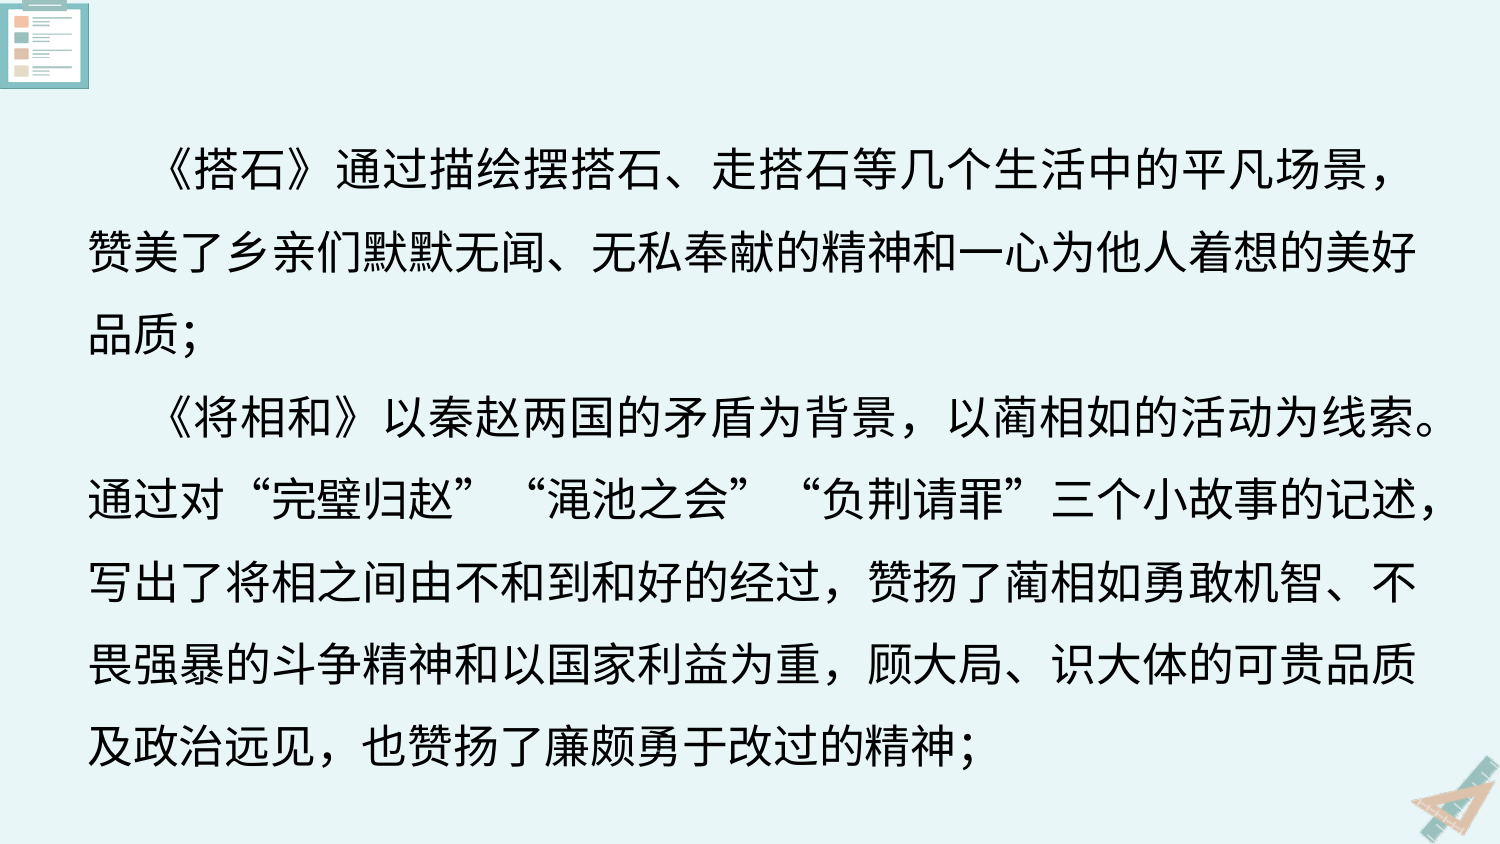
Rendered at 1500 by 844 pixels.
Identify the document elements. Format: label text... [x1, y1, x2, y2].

picture [1411, 755, 1500, 844]
picture [0, 0, 89, 89]
text_box 《搭石》通过描绘摆搭石、走搭石等几个生活中的平凡场景，赞美了乡亲们默默无闻、无私奉献的精神和一心为他人着想的美好品质； 《将相和》以秦赵两国的矛盾为背景，以蔺相如的活动为线索。通过对“完璧归赵”“渑池之会”“负荆请罪”三个小故事的记述，写出了将相之间由不和到和好的经过，赞扬了蔺相如勇敢机智、不畏强暴的斗争精神和以国家利益为重，顾大局、识大体的可贵品质及政治远见，也赞扬了廉颇勇于改过的精神； [26, 106, 1432, 781]
